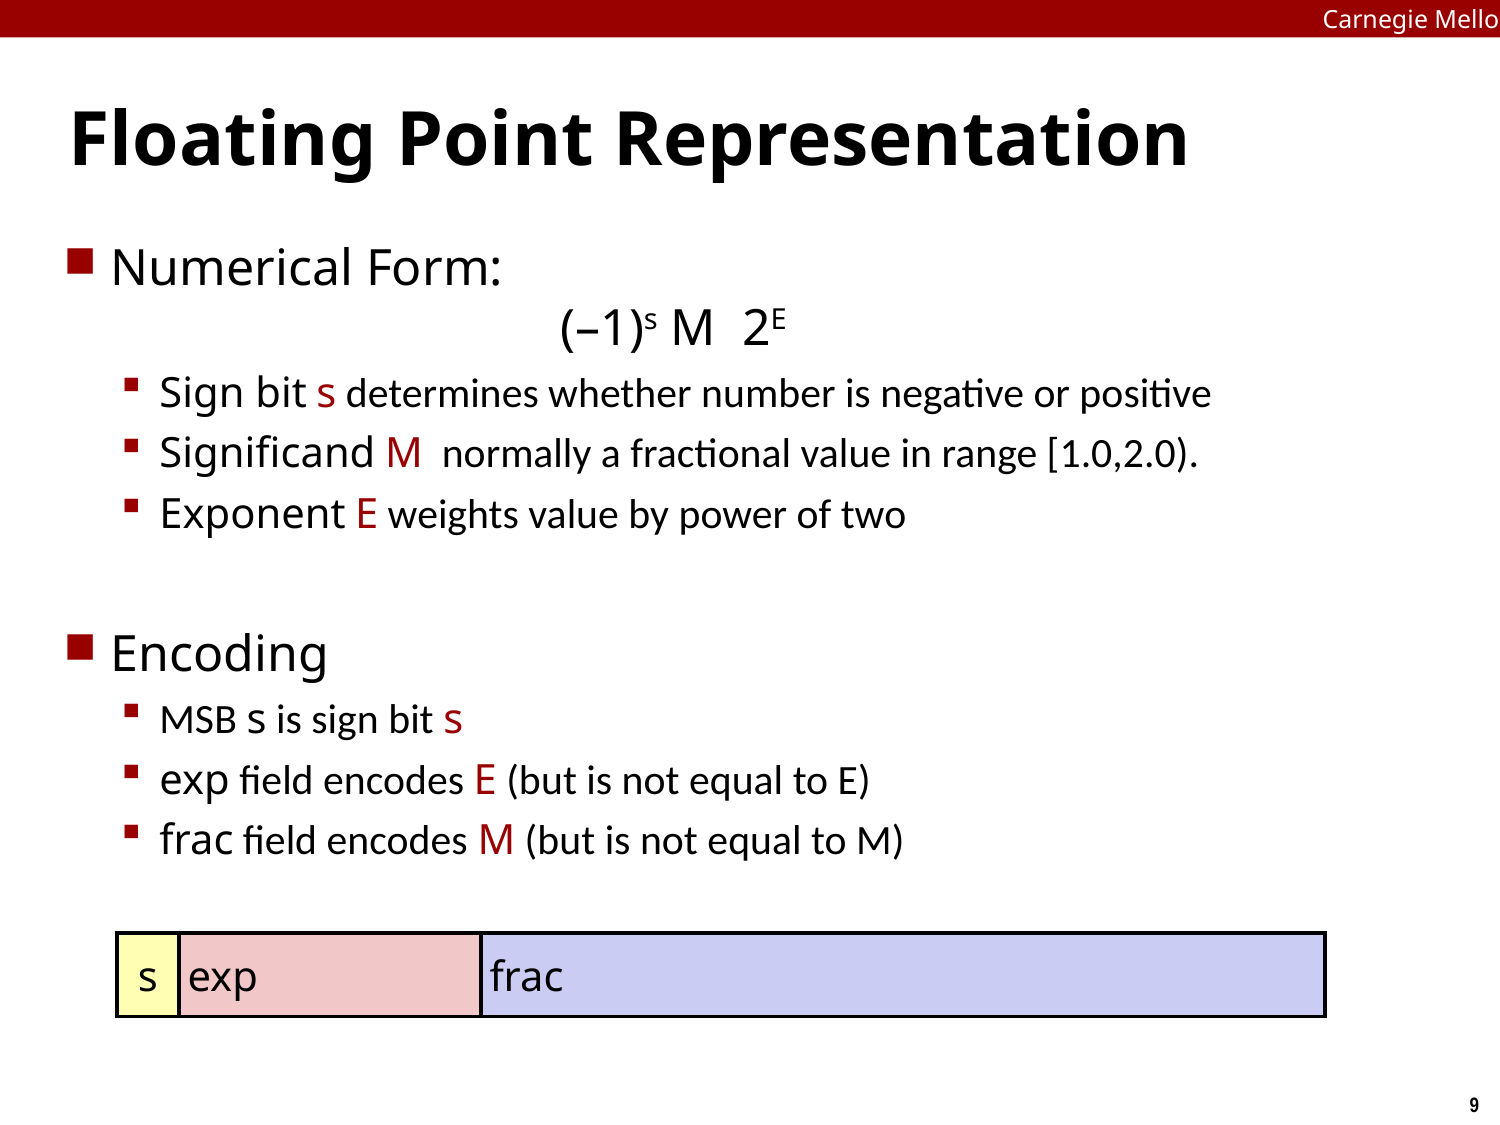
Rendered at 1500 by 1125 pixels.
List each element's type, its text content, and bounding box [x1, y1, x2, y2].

table_header s [119, 935, 177, 1015]
text_box Carnegie Mellon [1322, 3, 1500, 33]
table_header exp [181, 935, 479, 1015]
text_box [0, 0, 1500, 38]
title Floating Point Representation [62, 41, 1438, 230]
list Numerical Form: (–1)s M 2E Sign bit s determines whether number is negative or positive Significand M normally a fractional value in range [1.0,2.0). Exponent E weights value by power of two Encoding MSB s is sign bit s exp field encodes E (but is not equal to E) frac field encodes M (but is not equal to M) [62, 230, 1438, 1122]
table_header frac [483, 935, 1323, 1015]
